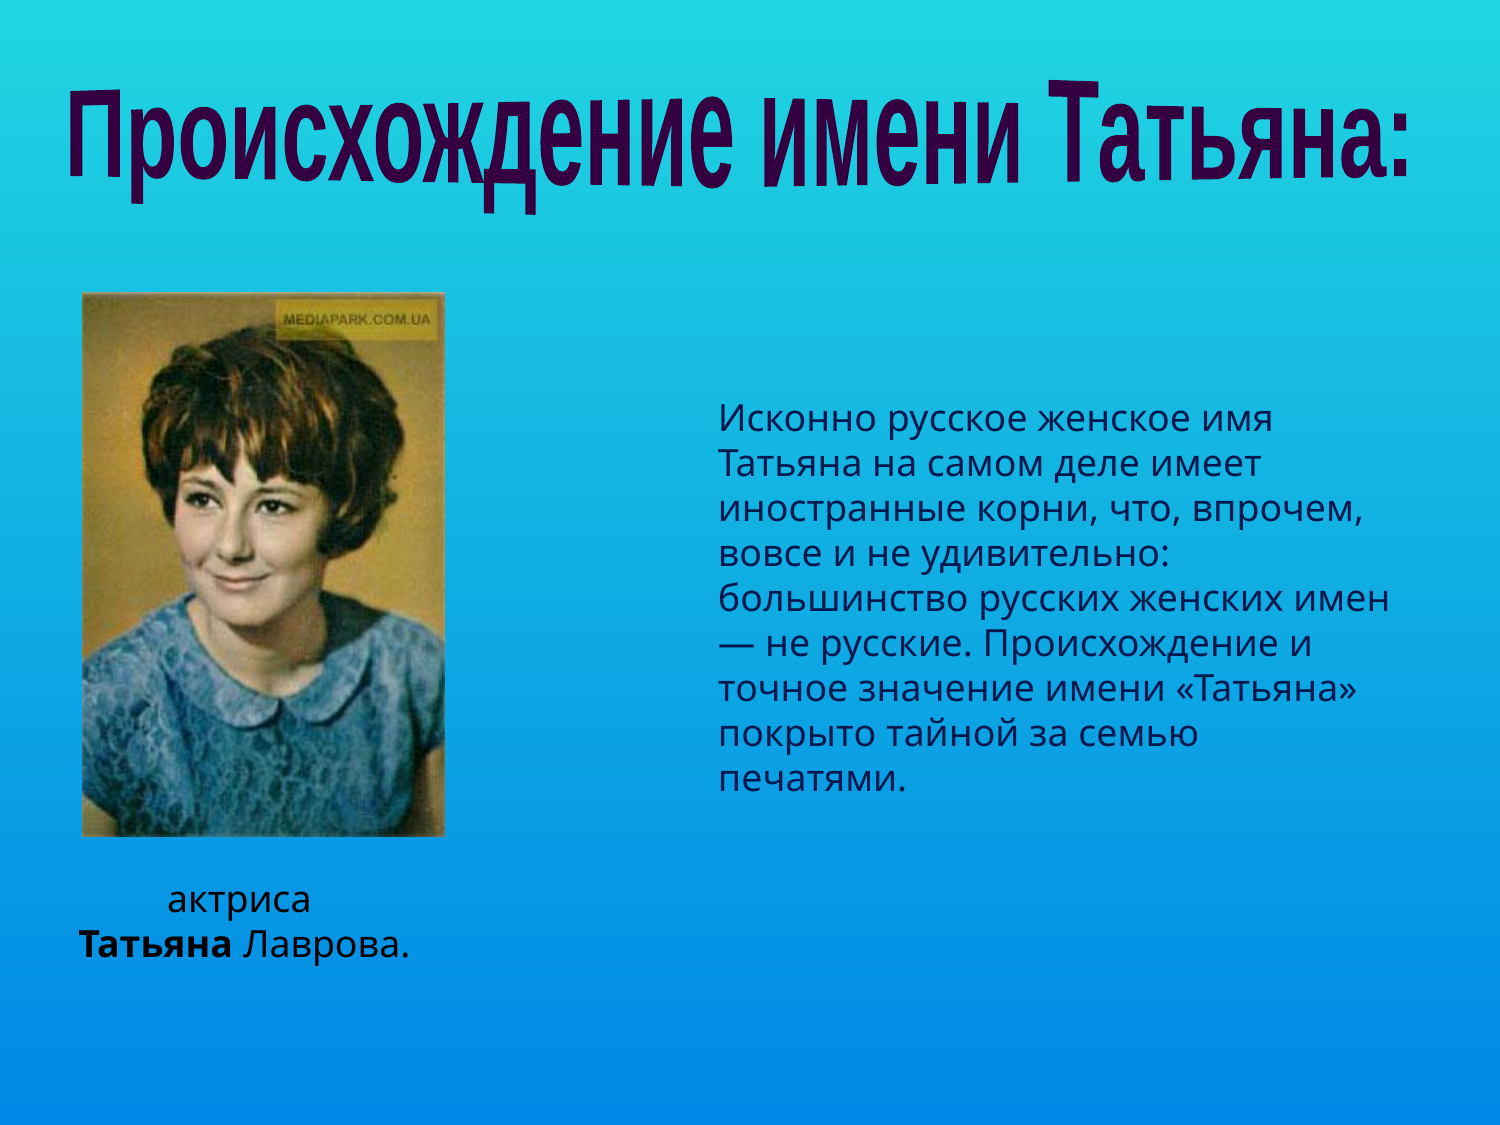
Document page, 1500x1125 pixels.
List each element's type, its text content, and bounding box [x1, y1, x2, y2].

picture [0, 292, 703, 836]
text_box Исконно русское женское имя Татьяна на самом деле имеет иностранные корни, что, впрочем, вовсе и не удивительно: большинство русских женских имен — не русские. Происхождение и точное значение имени «Татьяна» покрыто тайной за семью печатями. [703, 386, 1407, 897]
text_box актриса Татьяна Лаврова. [63, 867, 425, 972]
